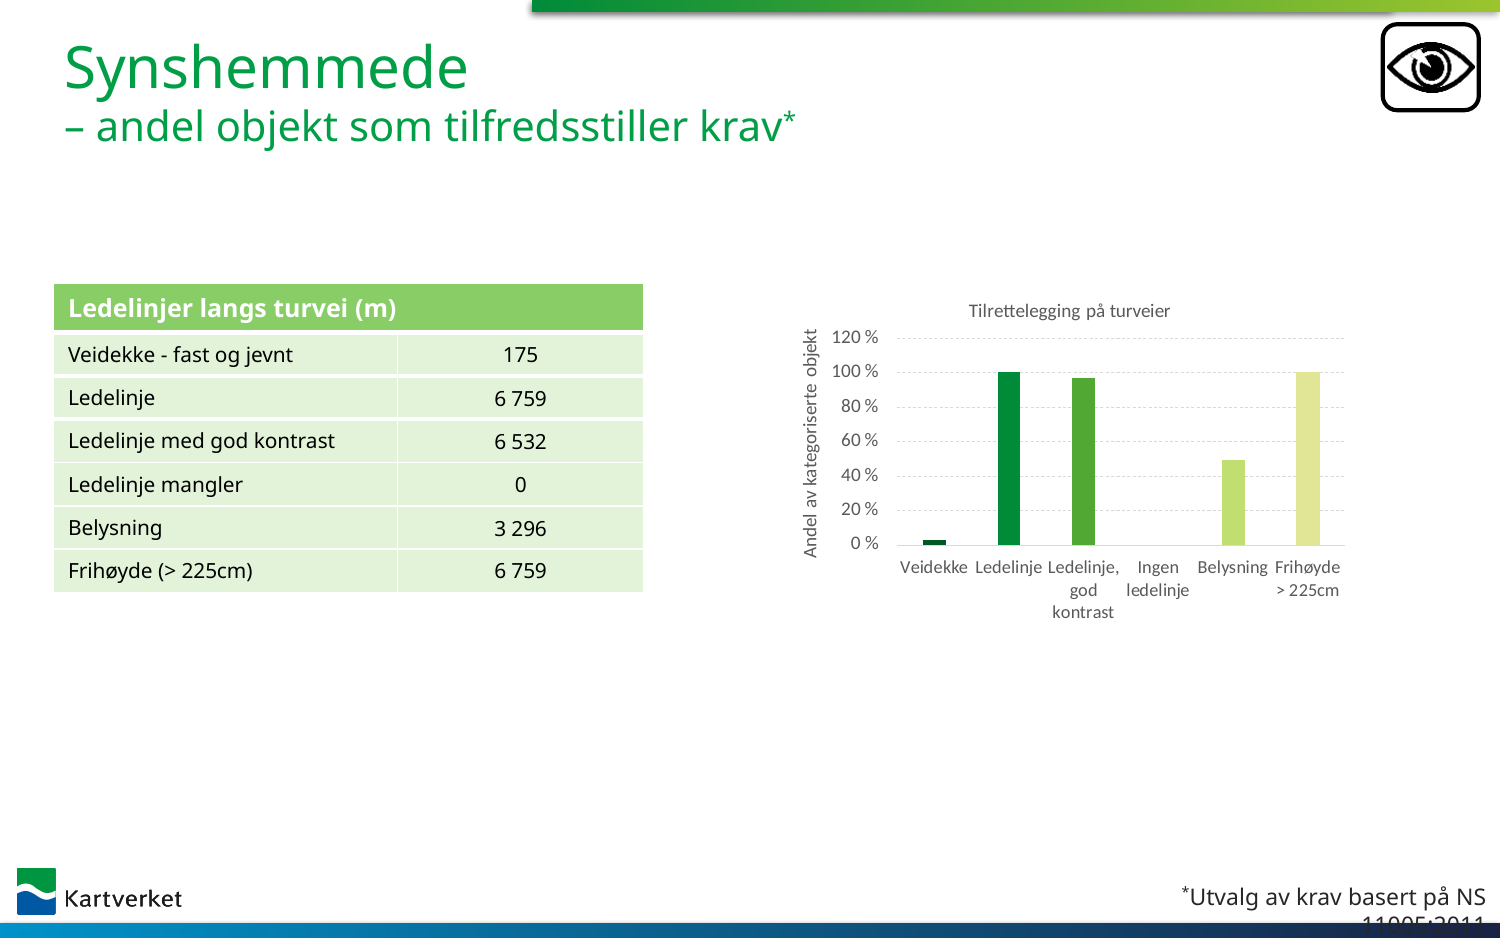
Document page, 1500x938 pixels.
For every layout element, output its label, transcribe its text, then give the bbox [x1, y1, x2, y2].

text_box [1382, 24, 1480, 111]
table_cell 6 759 [398, 550, 643, 592]
table_header Ledelinjer langs turvei (m) [54, 284, 643, 330]
text_box *Utvalg av krav basert på NS 11005:2011 [1068, 873, 1500, 938]
text_box Synshemmede – andel objekt som tilfredsstiller krav* [49, 24, 1431, 158]
table_cell Belysning [54, 507, 397, 548]
table_cell Ledelinje mangler [54, 463, 397, 505]
table_cell 6 759 [398, 378, 643, 417]
table_cell Frihøyde (> 225cm) [54, 550, 397, 592]
table_cell 6 532 [398, 421, 643, 462]
picture [791, 291, 1348, 630]
table_cell 0 [398, 463, 643, 505]
table_cell 3 296 [398, 507, 643, 548]
table_cell Ledelinje med god kontrast [54, 421, 397, 462]
table_cell Veidekke - fast og jevnt [54, 335, 397, 374]
table_cell 175 [398, 335, 643, 374]
table_cell Ledelinje [54, 378, 397, 417]
